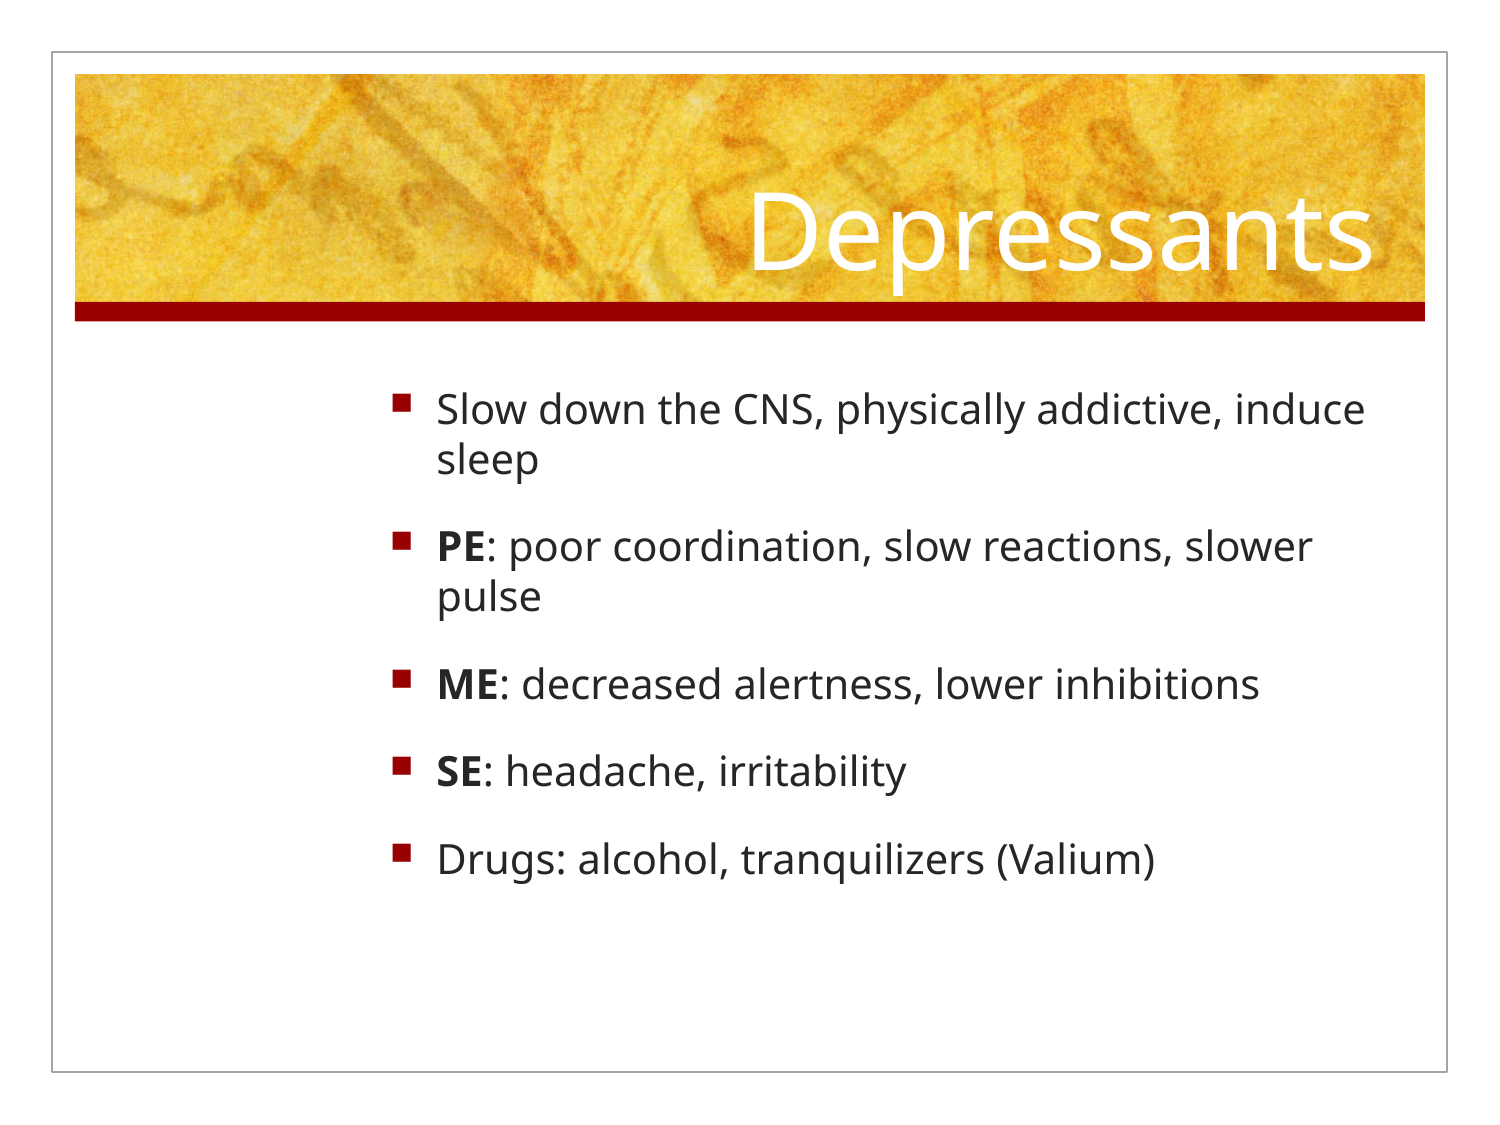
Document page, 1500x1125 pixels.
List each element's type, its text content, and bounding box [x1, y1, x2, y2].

title Depressants [108, 74, 1392, 292]
picture [75, 74, 1425, 301]
list Slow down the CNS, physically addictive, induce sleep PE: poor coordination, slow reactions, slower pulse ME: decreased alertness, lower inhibitions SE: headache, irritability Drugs: alcohol, tranquilizers (Valium) [375, 375, 1392, 1005]
